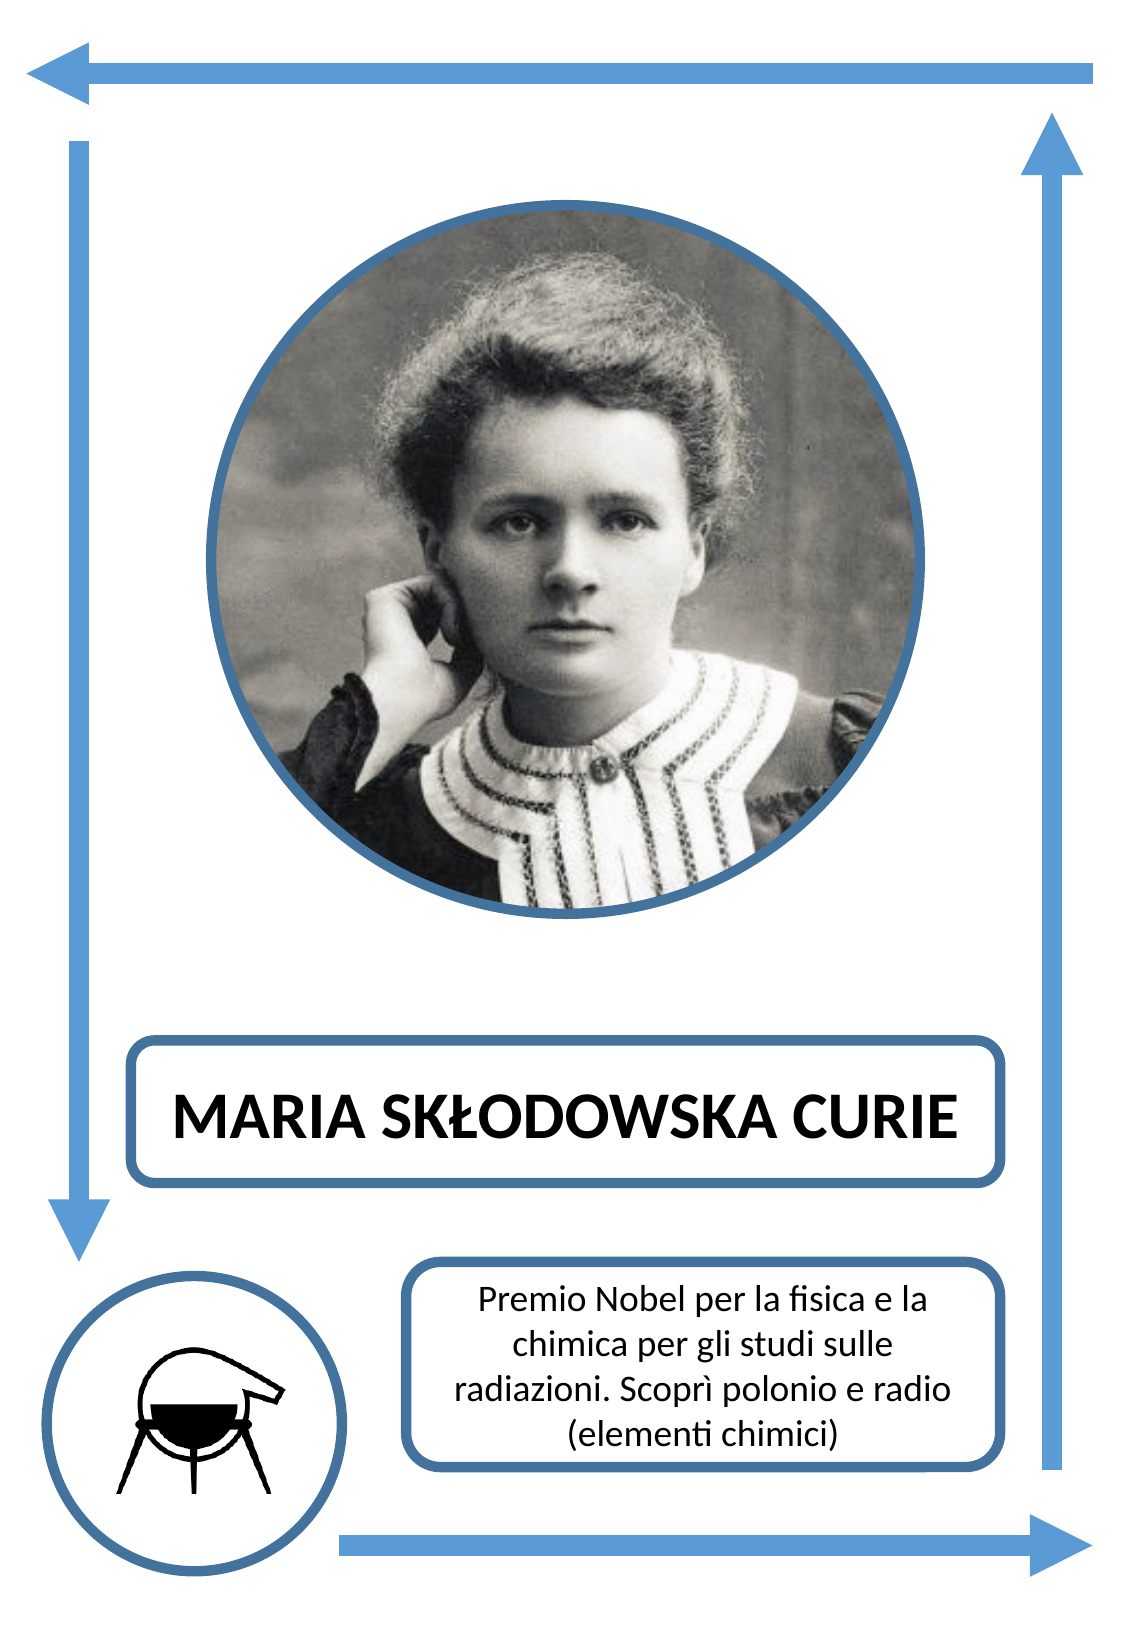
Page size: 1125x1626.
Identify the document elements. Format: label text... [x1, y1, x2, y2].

picture [211, 202, 920, 912]
picture [110, 1319, 291, 1499]
text_box Premio Nobel per la fisica e la chimica per gli studi sulle radiazioni. Scoprì polonio e radio (elementi chimici) [405, 1260, 1002, 1469]
text_box [45, 1274, 343, 1573]
text_box MARIA SKŁODOWSKA CURIE [129, 1039, 1002, 1185]
